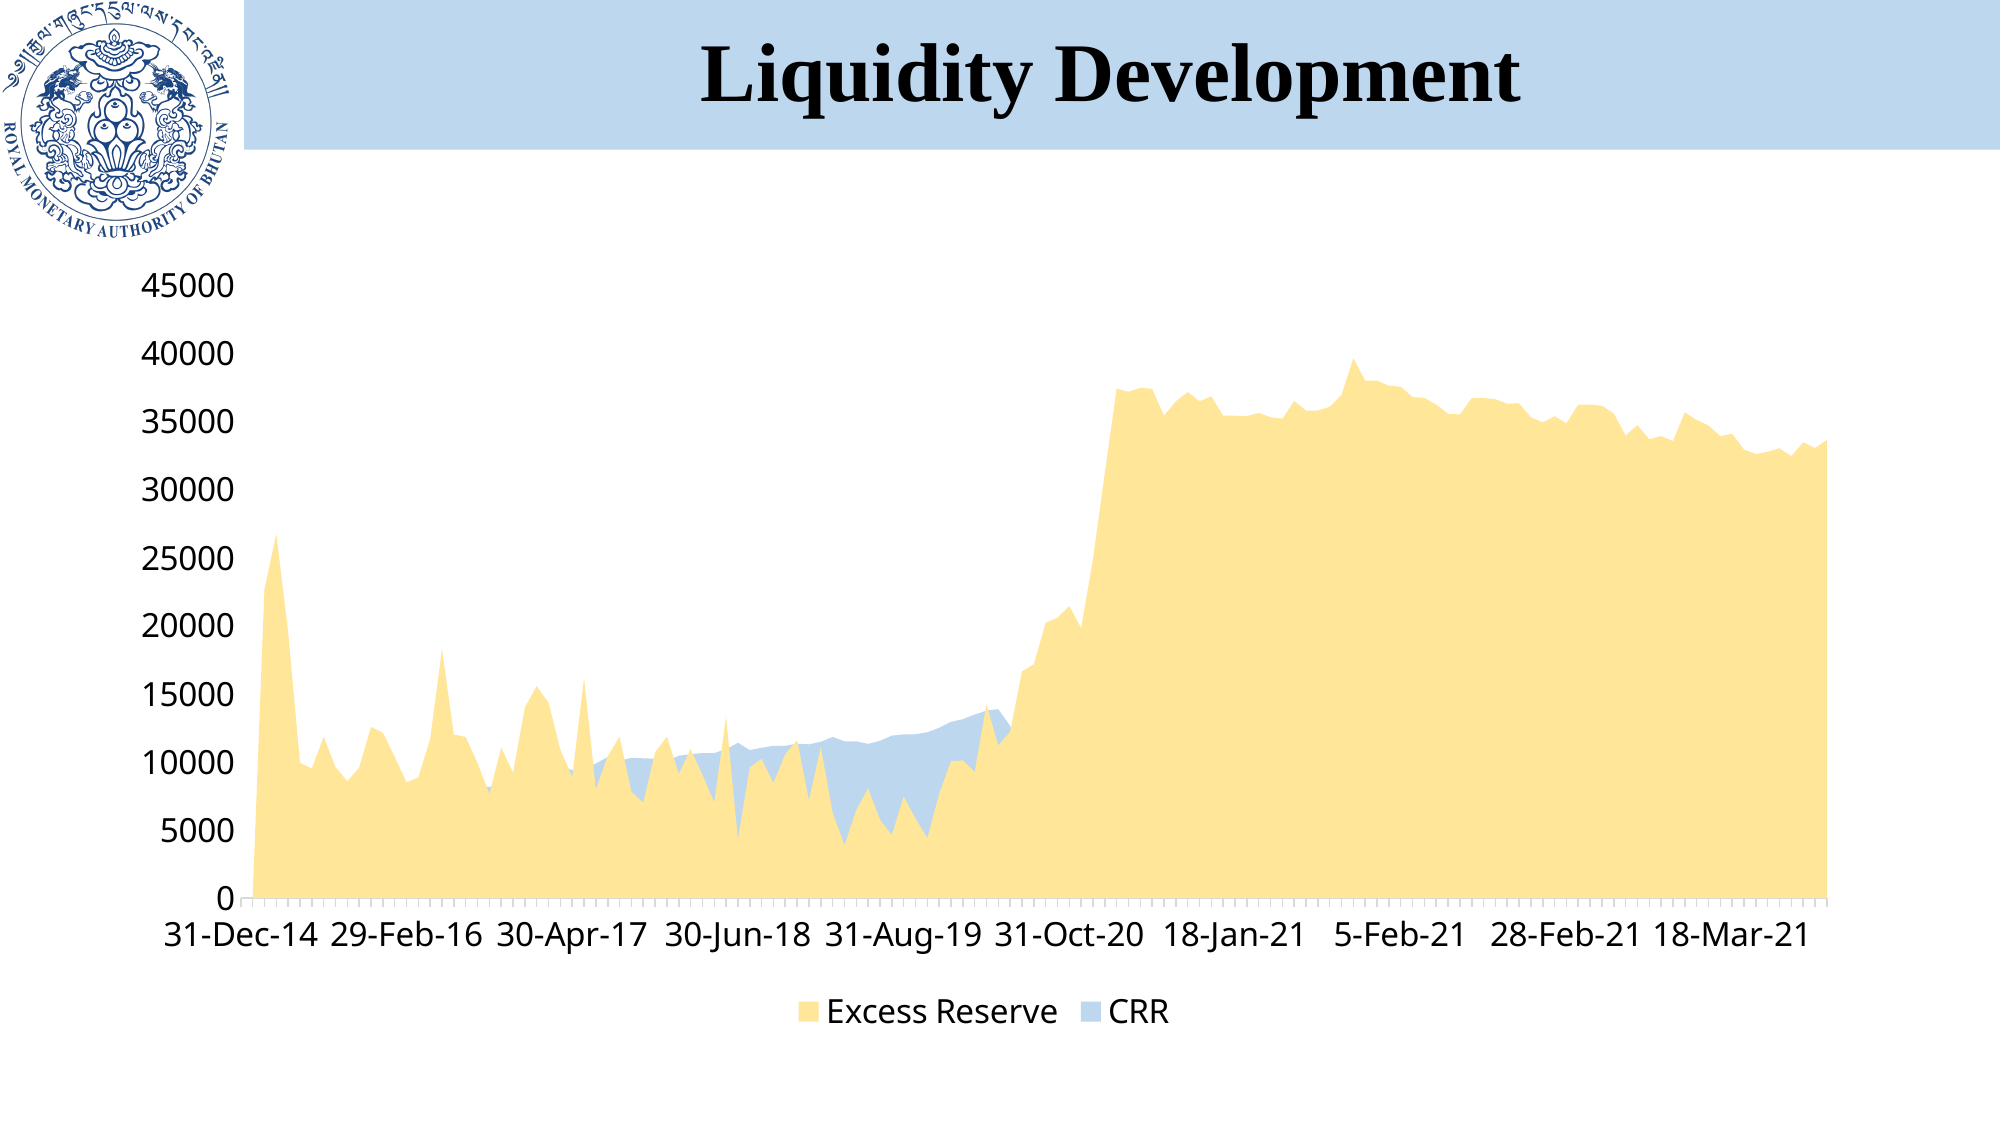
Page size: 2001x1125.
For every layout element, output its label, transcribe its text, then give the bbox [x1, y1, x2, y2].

picture [0, 0, 232, 239]
chart [105, 247, 1862, 1041]
title Liquidity Development [244, 0, 2000, 150]
